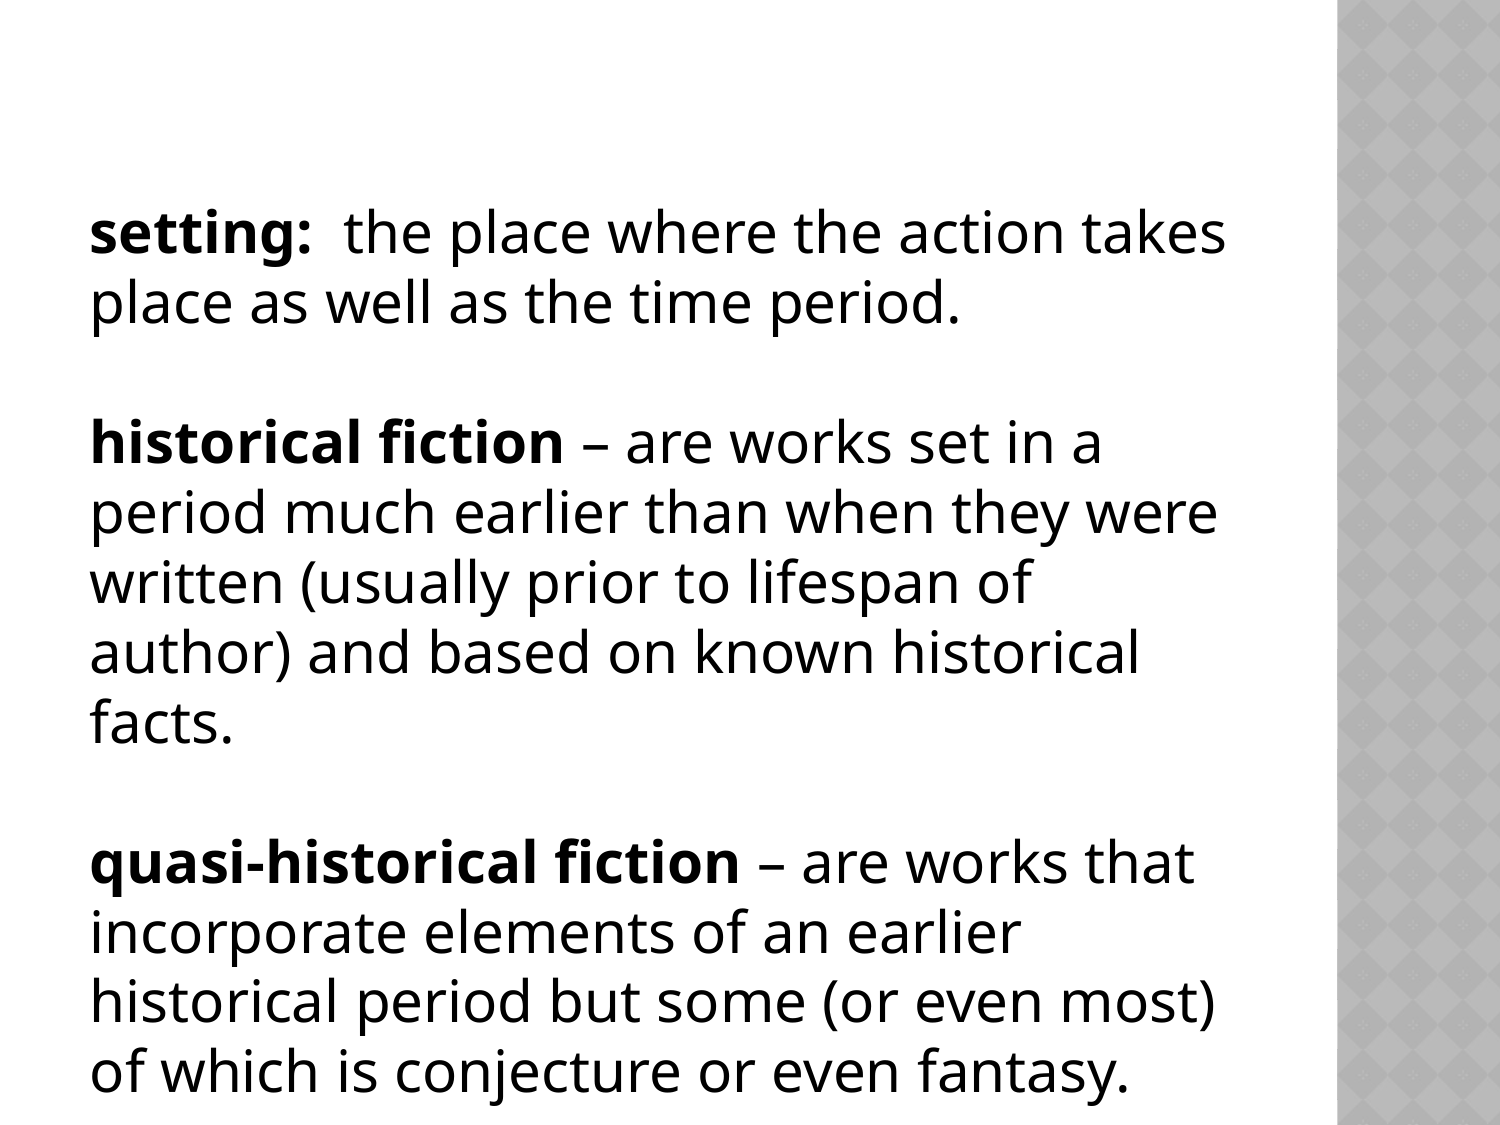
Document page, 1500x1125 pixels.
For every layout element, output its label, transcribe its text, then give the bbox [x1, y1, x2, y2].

text_box setting: the place where the action takes place as well as the time period. historical fiction – are works set in a period much earlier than when they were written (usually prior to lifespan of author) and based on known historical facts. quasi-historical fiction – are works that incorporate elements of an earlier historical period but some (or even most) of which is conjecture or even fantasy. [75, 187, 1250, 1112]
